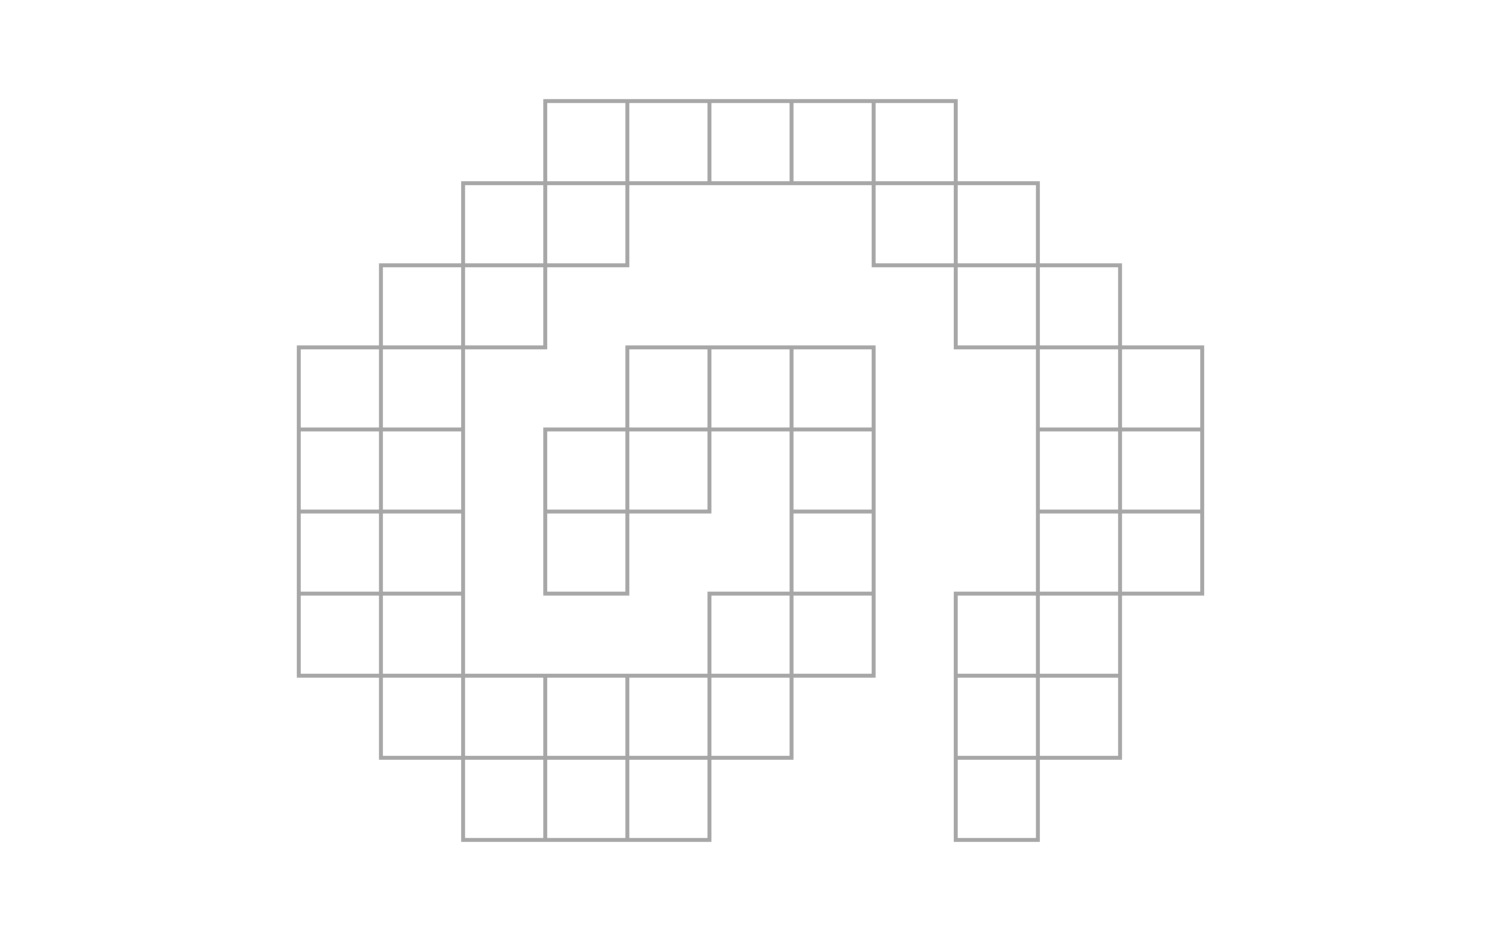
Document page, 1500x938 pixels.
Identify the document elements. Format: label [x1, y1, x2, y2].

picture [284, 81, 1216, 859]
